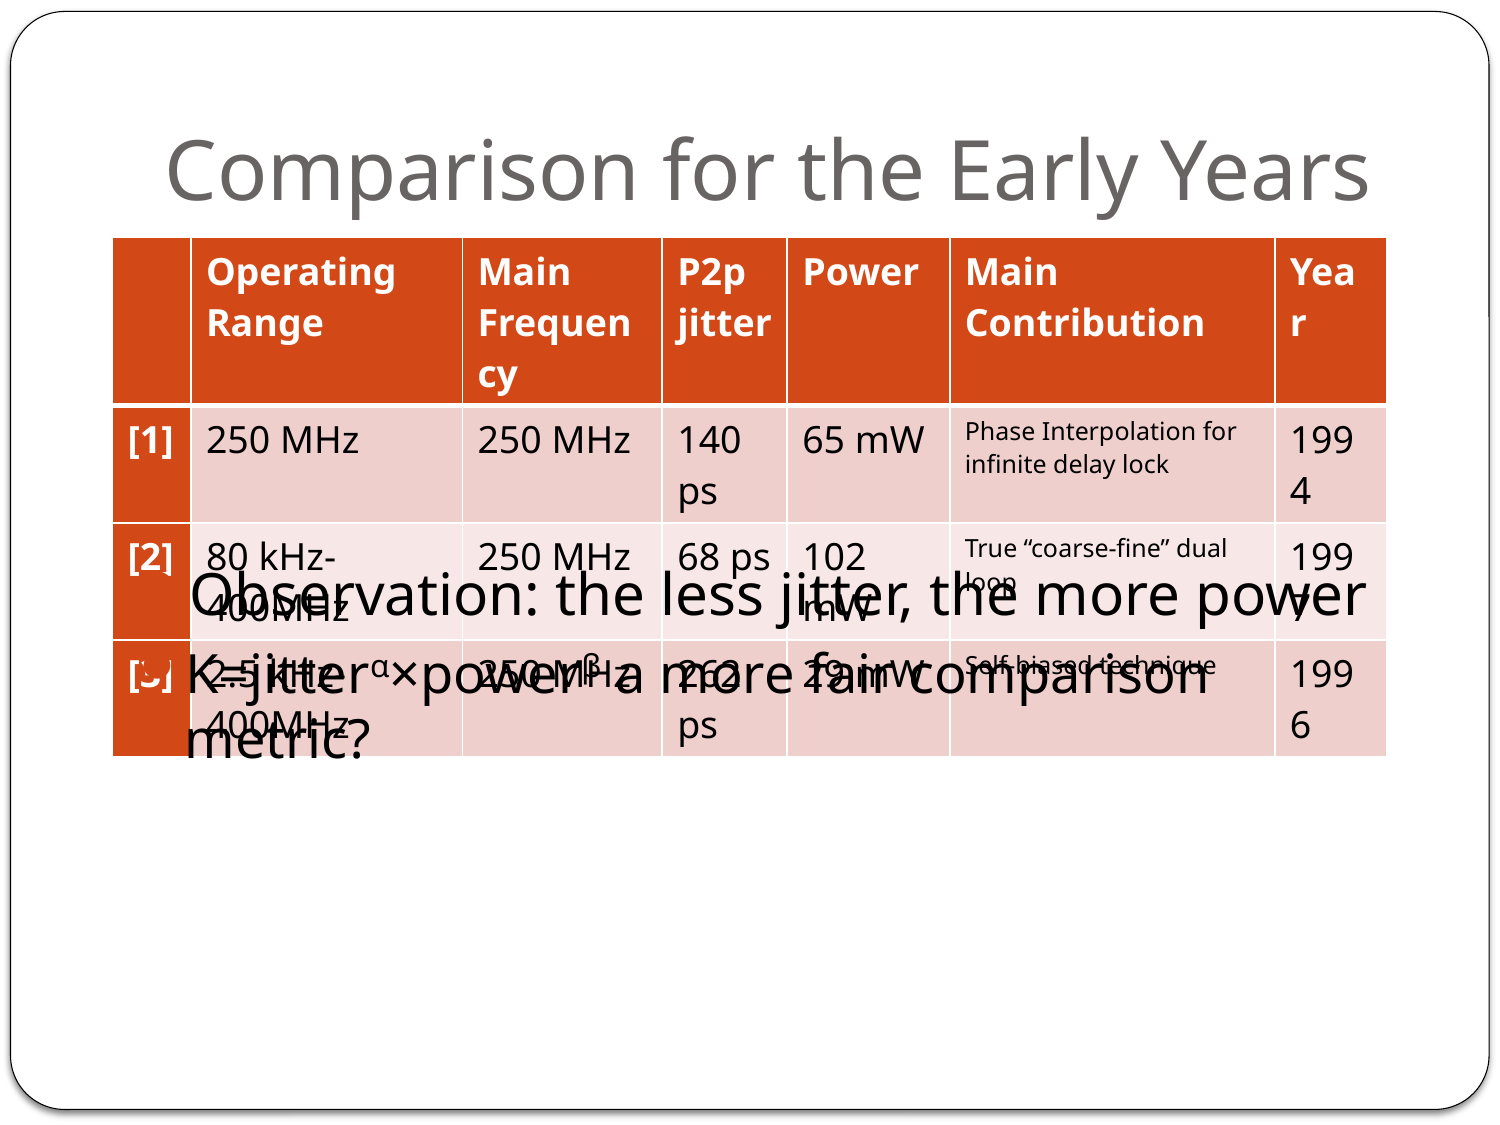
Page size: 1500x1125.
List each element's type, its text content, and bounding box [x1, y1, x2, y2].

table_cell 140 ps [663, 408, 786, 522]
table_cell 250 MHz [463, 524, 661, 549]
table_cell 80 kHz-400MHz [192, 524, 462, 549]
table_cell 250 MHz [463, 408, 661, 522]
table_cell 1994 [1276, 408, 1386, 522]
table_cell [2] [113, 524, 190, 639]
table_cell 65 mW [788, 408, 949, 522]
table_header P2p jitter [663, 238, 786, 403]
table_cell True “coarse-fine” dual loop [951, 524, 1274, 549]
table_cell 250 MHz [192, 408, 462, 522]
table_cell 102 mW [788, 524, 949, 549]
table_header Main Frequency [463, 238, 661, 403]
table_header Main Contribution [951, 238, 1274, 403]
table_cell 68 ps [663, 524, 786, 549]
list Observation: the less jitter, the more power K=jitterα×powerβ a more fair comparison metric? [125, 549, 1388, 1125]
table_cell 1997 [1276, 524, 1386, 549]
table_header Power [788, 238, 949, 403]
table_cell [3] [113, 641, 125, 756]
table_cell [1] [113, 408, 190, 522]
table_header [113, 238, 190, 403]
table_header Operating Range [192, 238, 462, 403]
table_cell Phase Interpolation for infinite delay lock [951, 408, 1274, 522]
table_header Year [1276, 238, 1386, 403]
title Comparison for the Early Years [150, 45, 1425, 233]
